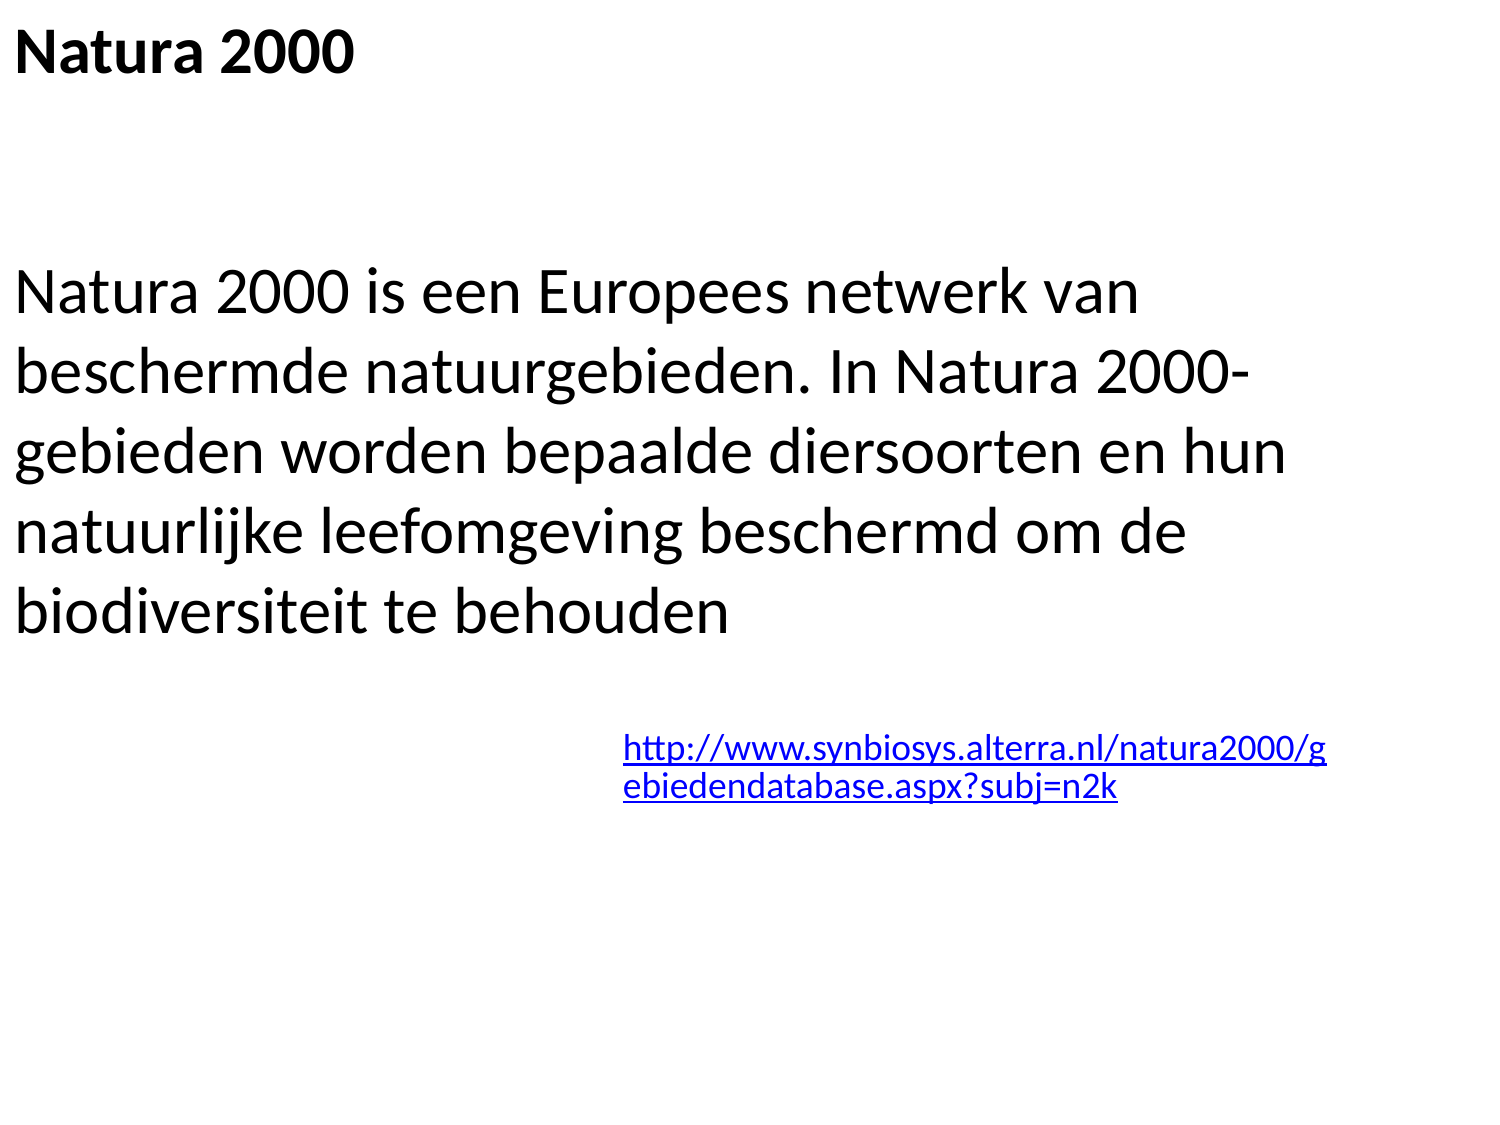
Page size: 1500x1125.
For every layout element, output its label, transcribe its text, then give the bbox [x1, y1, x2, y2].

text_box Natura 2000 Natura 2000 is een Europees netwerk van beschermde natuurgebieden. In Natura 2000-gebieden worden bepaalde diersoorten en hun natuurlijke leefomgeving beschermd om de biodiversiteit te behouden [0, 0, 1500, 655]
text_box http://www.synbiosys.alterra.nl/natura2000/gebiedendatabase.aspx?subj=n2k [608, 715, 1359, 821]
